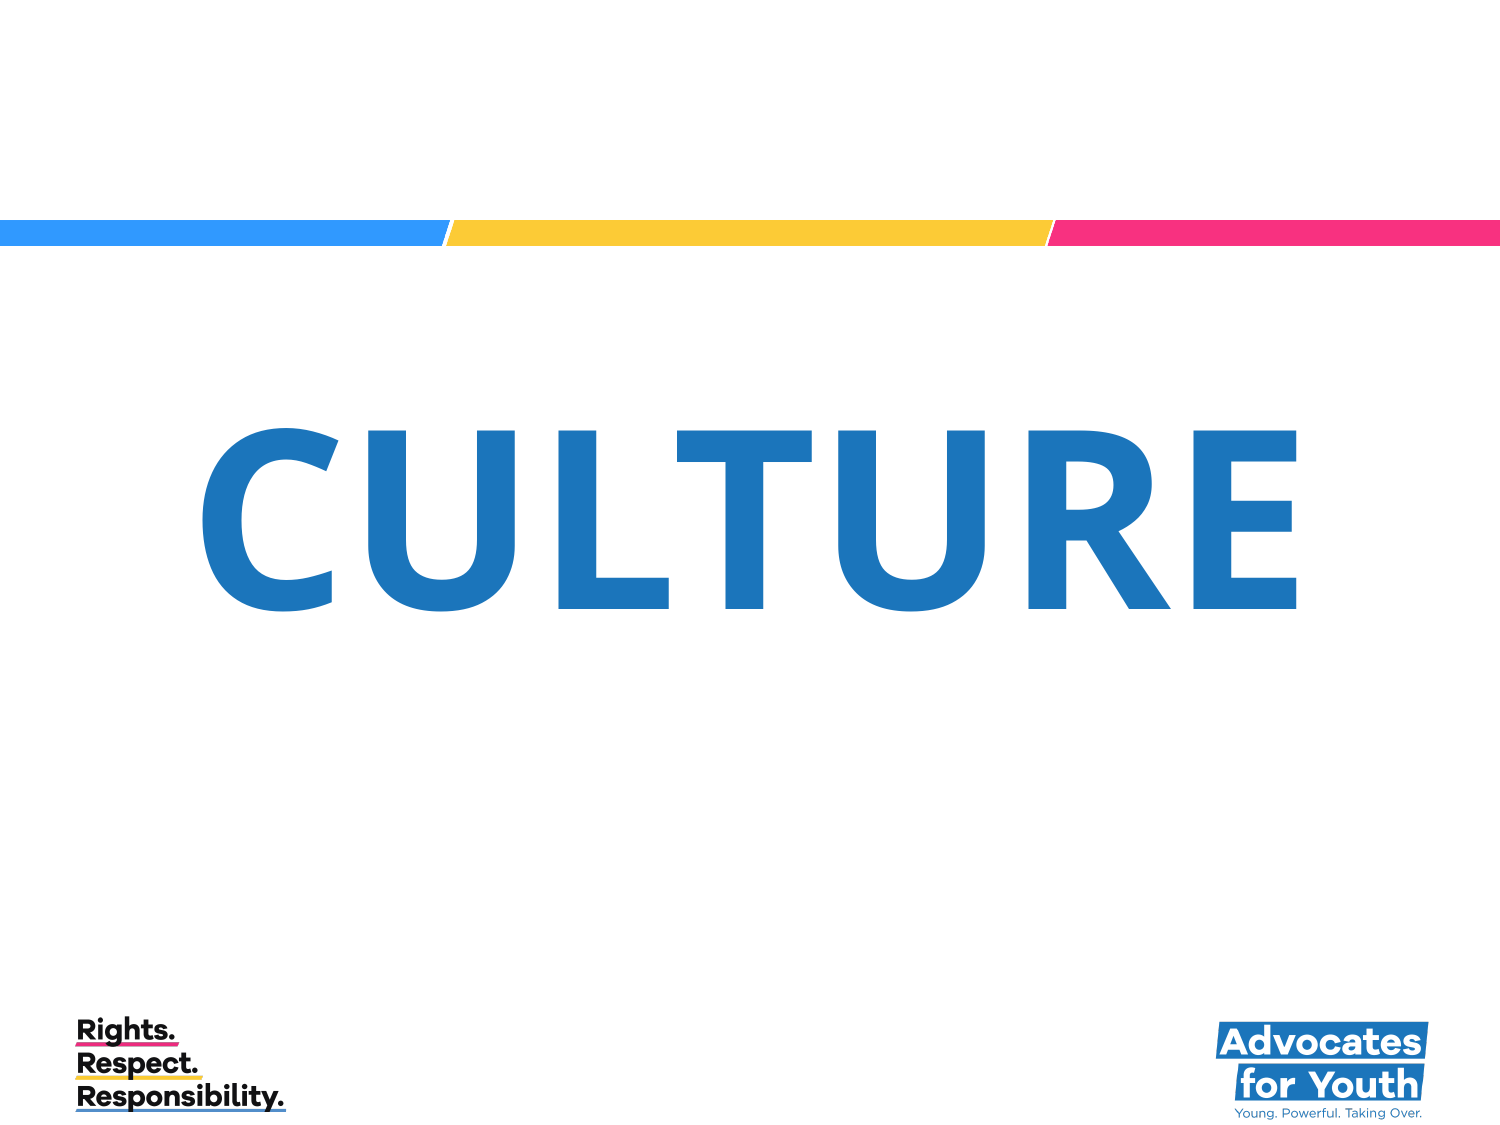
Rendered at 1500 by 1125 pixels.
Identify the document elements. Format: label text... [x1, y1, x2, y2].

picture [0, 207, 1500, 258]
list CULTURE [0, 352, 1500, 923]
